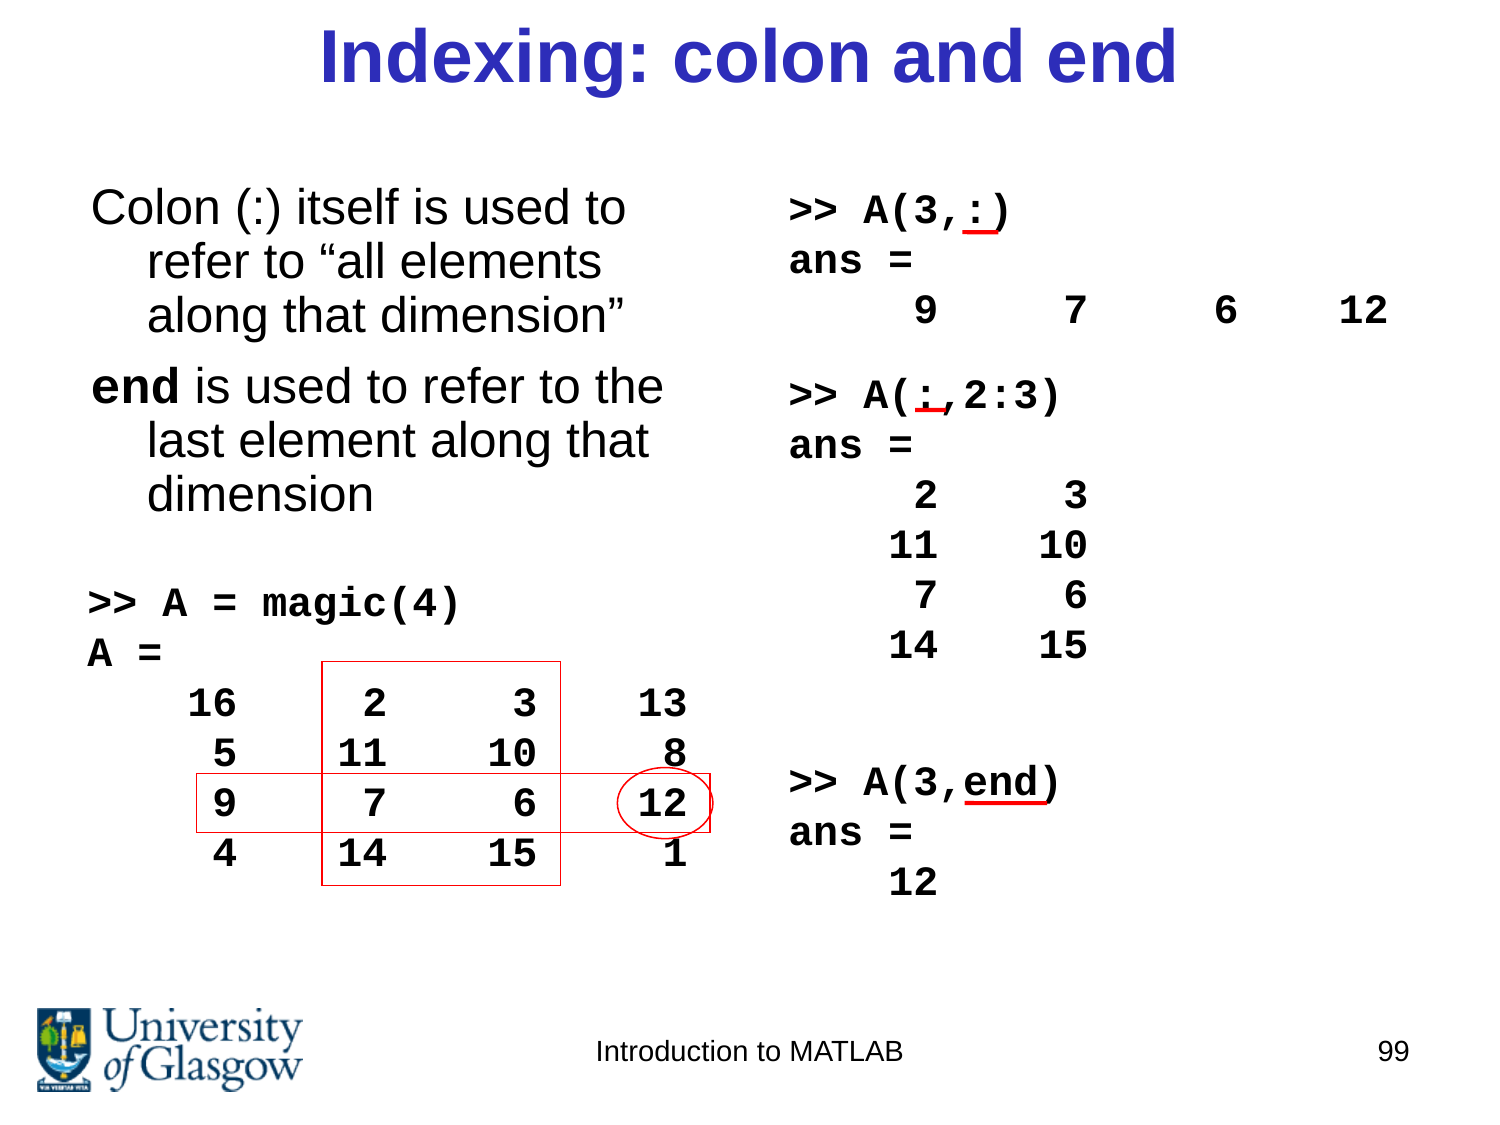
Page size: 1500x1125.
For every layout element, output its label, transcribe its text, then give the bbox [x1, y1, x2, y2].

picture [37, 1008, 303, 1092]
text_box >> A(3,end) ans = 12 [999, 746, 1276, 912]
list Colon (:) itself is used to refer to “all elements along that dimension” end is used to refer to the last element along that dimension [75, 174, 728, 232]
text_box >> A(3,:) ans = 9 7 6 12 [773, 174, 1459, 340]
text_box >> A(:,2:3) ans = 2 3 11 10 7 6 14 15 [999, 359, 1276, 675]
title Indexing: colon and end [0, 0, 1500, 138]
slide_number 99 [1074, 1024, 1425, 1103]
footer Introduction to MATLAB [512, 1024, 988, 1103]
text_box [72, 232, 999, 932]
